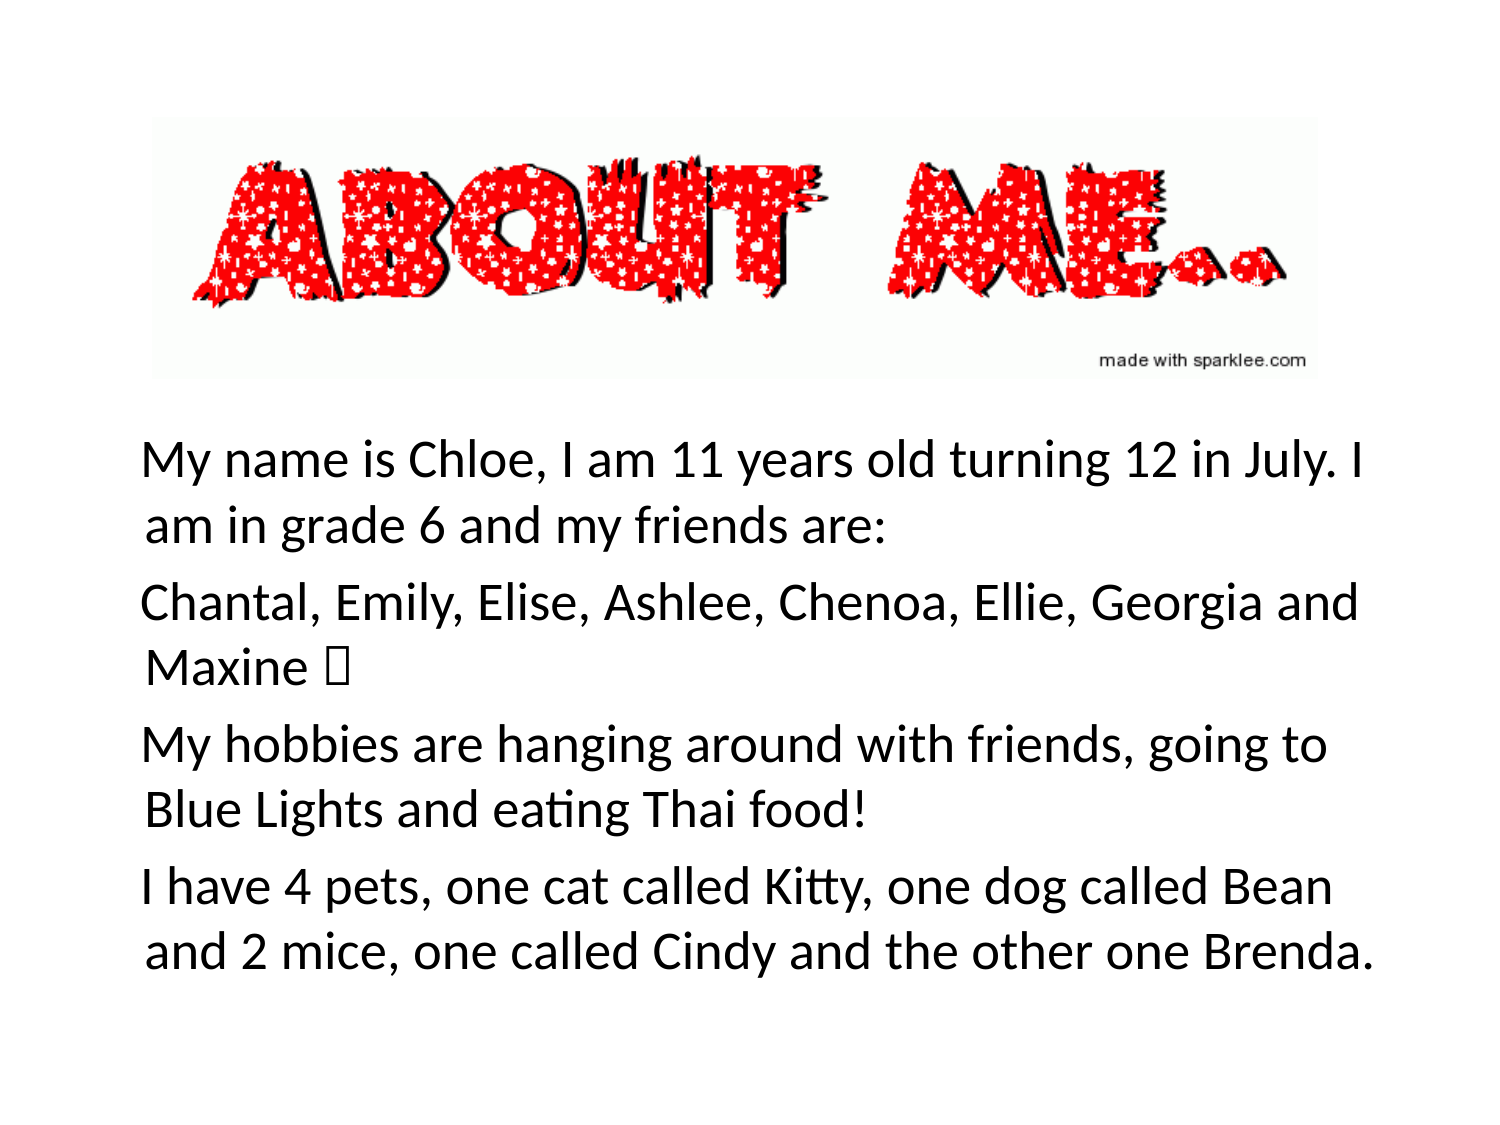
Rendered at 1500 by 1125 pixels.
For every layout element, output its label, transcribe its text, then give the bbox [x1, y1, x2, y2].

picture [152, 116, 1319, 379]
list My name is Chloe, I am 11 years old turning 12 in July. I am in grade 6 and my friends are: Chantal, Emily, Elise, Ashlee, Chenoa, Ellie, Georgia and Maxine  My hobbies are hanging around with friends, going to Blue Lights and eating Thai food! I have 4 pets, one cat called Kitty, one dog called Bean and 2 mice, one called Cindy and the other one Brenda. [75, 262, 1425, 1005]
